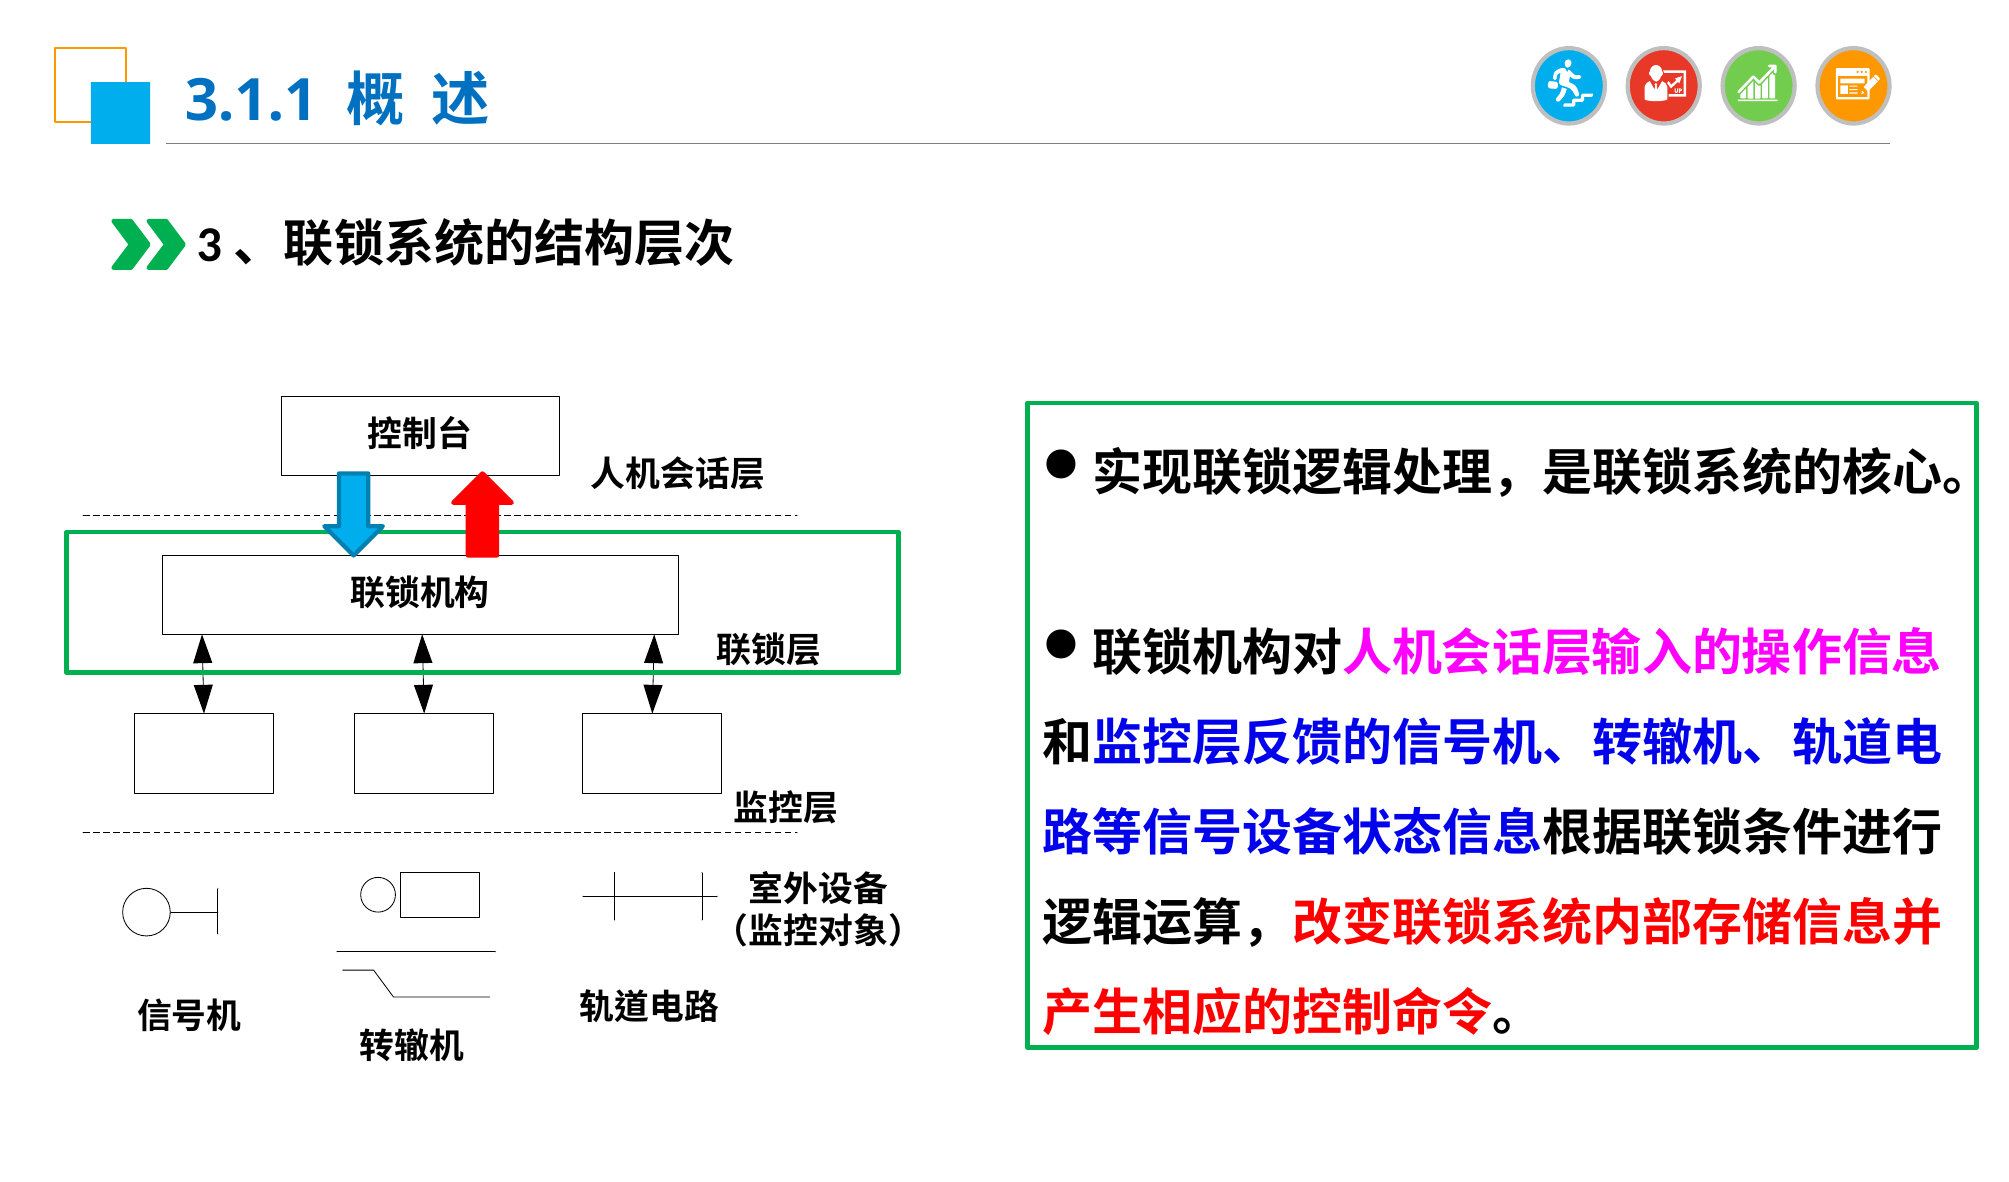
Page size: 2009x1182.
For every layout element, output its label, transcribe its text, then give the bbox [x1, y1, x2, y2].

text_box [113, 203, 748, 280]
text_box 实现联锁逻辑处理，是联锁系统的核心。 联锁机构对人机会话层输入的操作信息和监控层反馈的信号机、转辙机、轨道电路等信号设备状态信息根据联锁条件进行逻辑运算，改变联锁系统内部存储信息并产生相应的控制命令。 [1027, 403, 1977, 1048]
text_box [77, 391, 958, 1078]
text_box [64, 530, 72, 675]
text_box 3.1.1 概 述 [164, 51, 511, 142]
